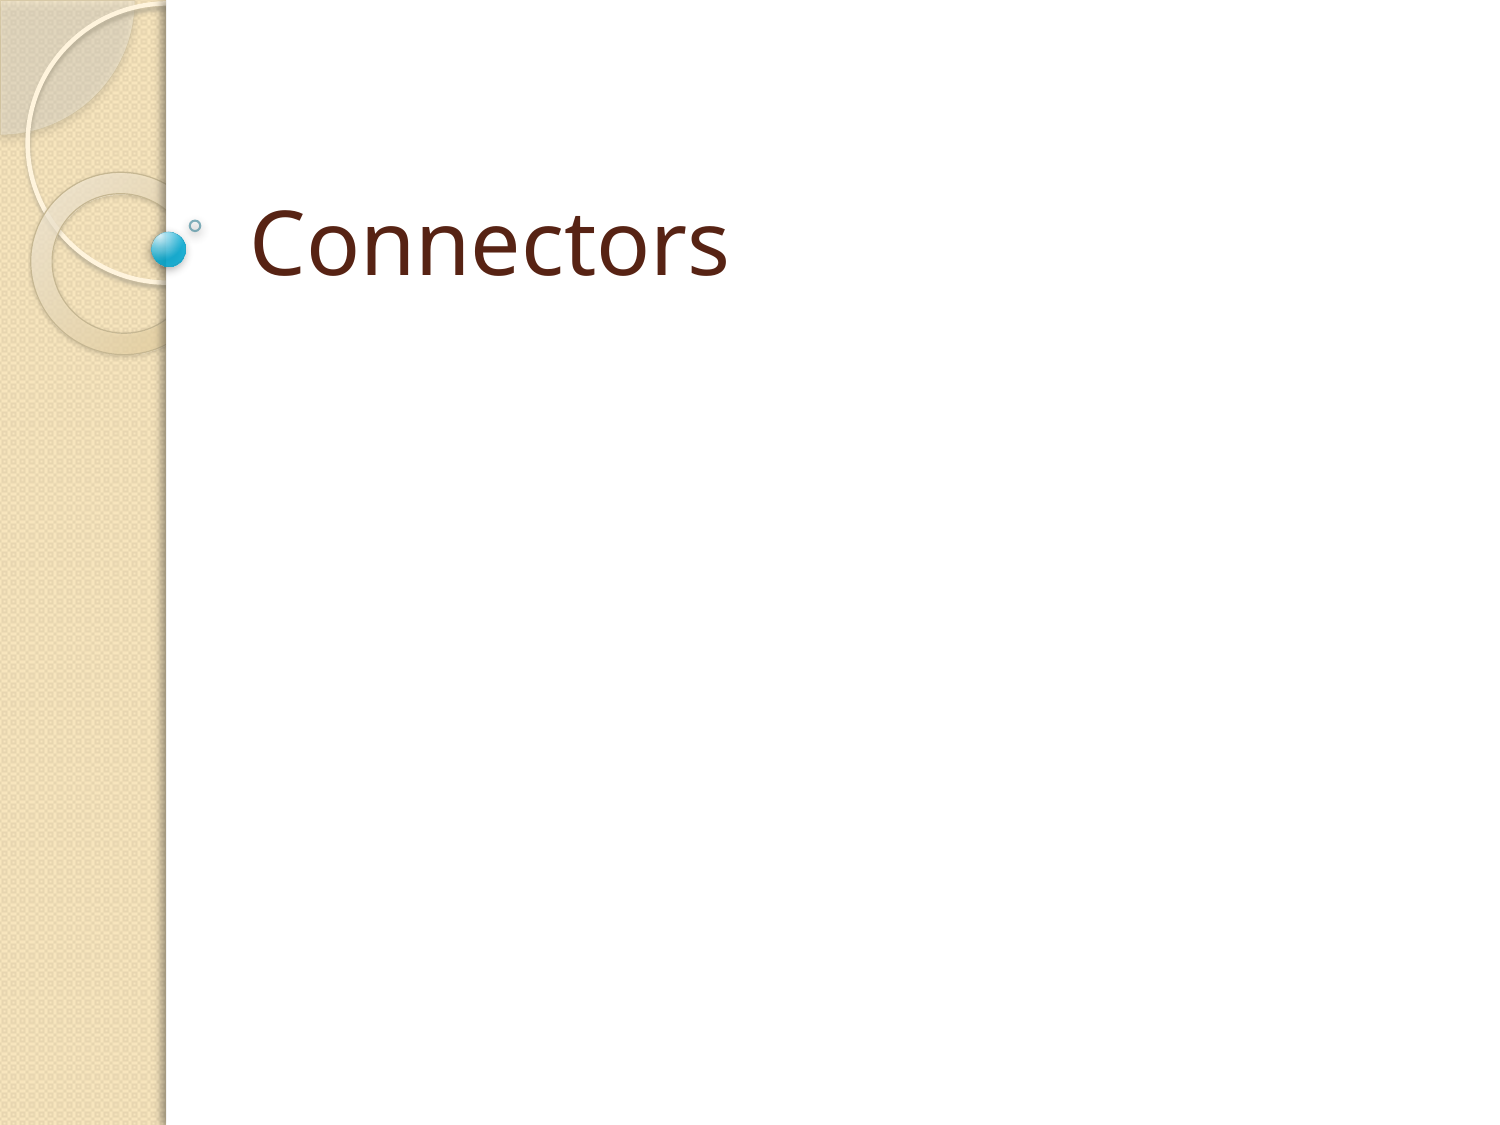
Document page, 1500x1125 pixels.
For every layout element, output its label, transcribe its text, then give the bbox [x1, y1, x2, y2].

title Connectors [234, 59, 1450, 301]
